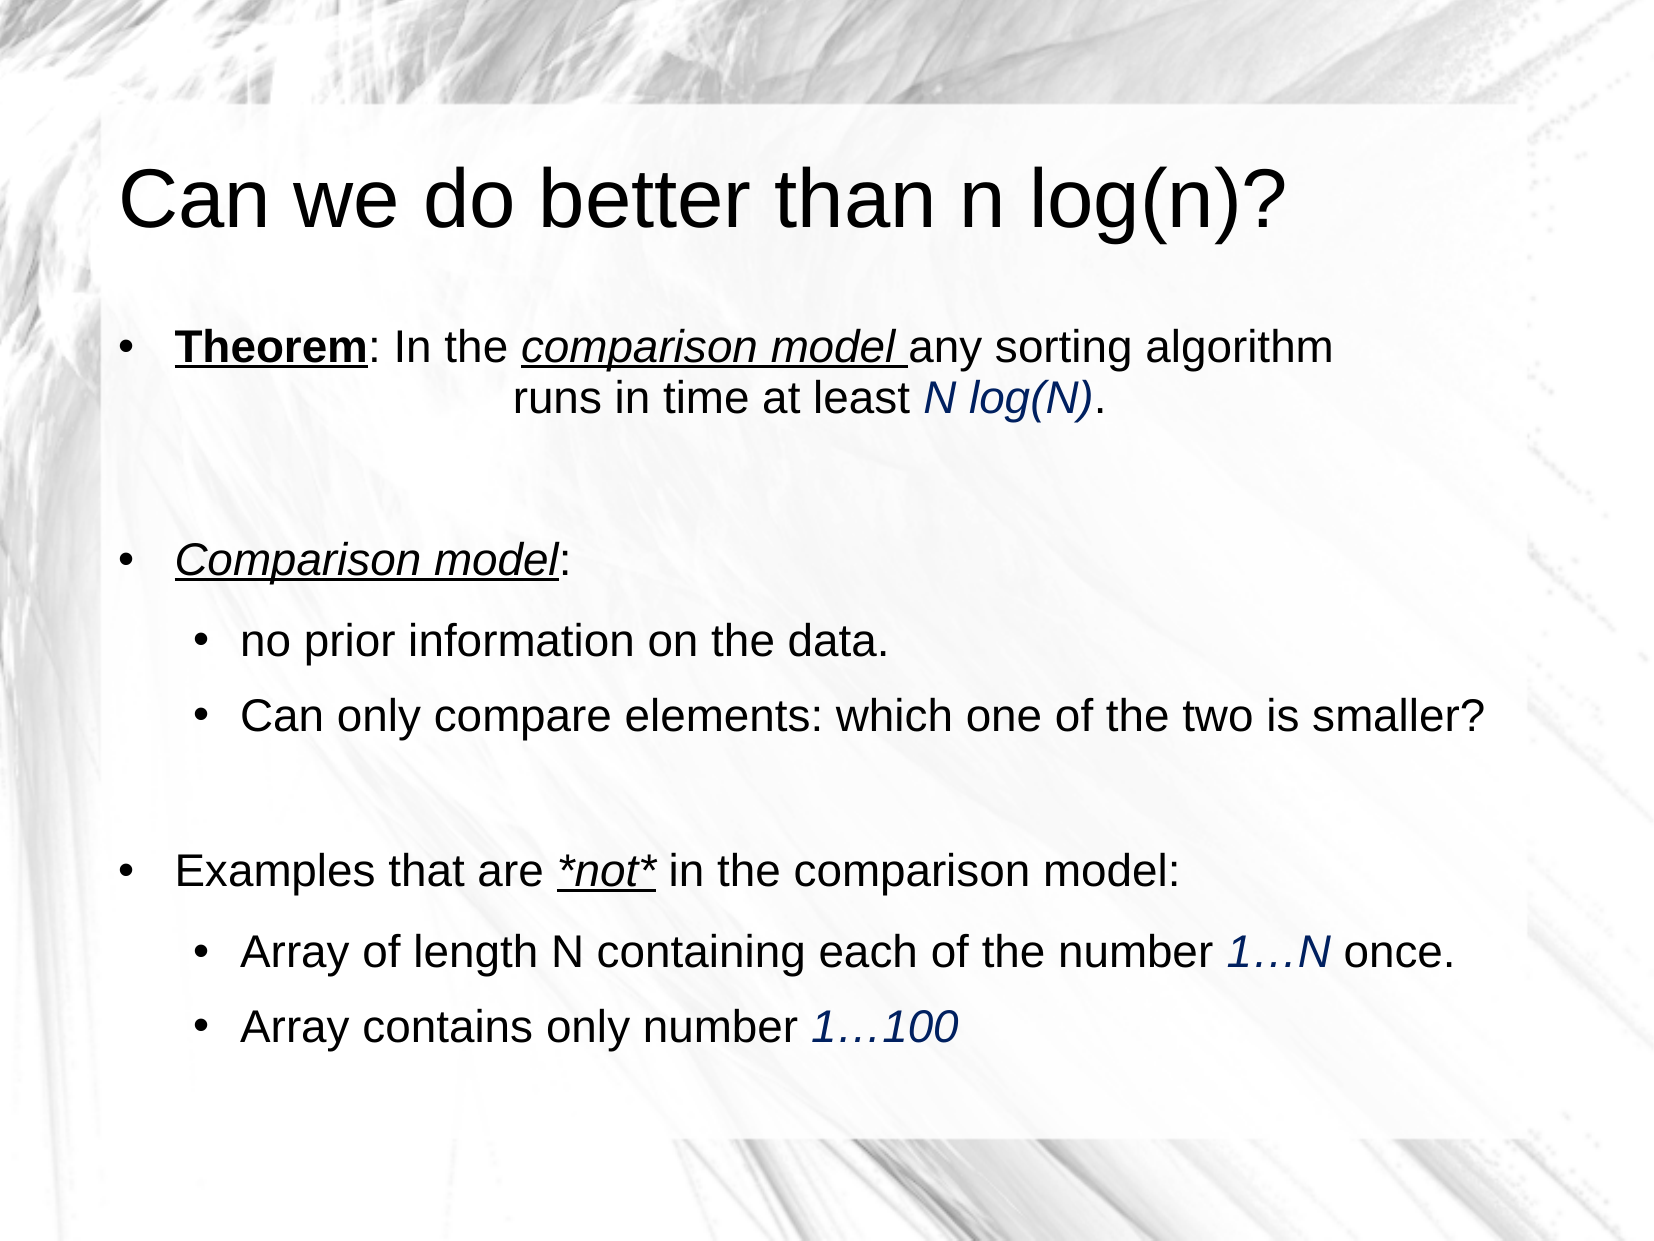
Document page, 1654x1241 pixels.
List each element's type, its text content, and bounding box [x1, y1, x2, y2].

list Theorem: In the comparison model any sorting algorithm runs in time at least N log(N). Comparison model: no prior information on the data. Can only compare elements: which one of the two is smaller? Examples that are *not* in the comparison model: Array of length N containing each of the number 1…N once. Array contains only number 1…100 [118, 319, 1571, 1109]
picture [0, 0, 1654, 1241]
title Can we do better than n log(n)? [118, 112, 1506, 281]
